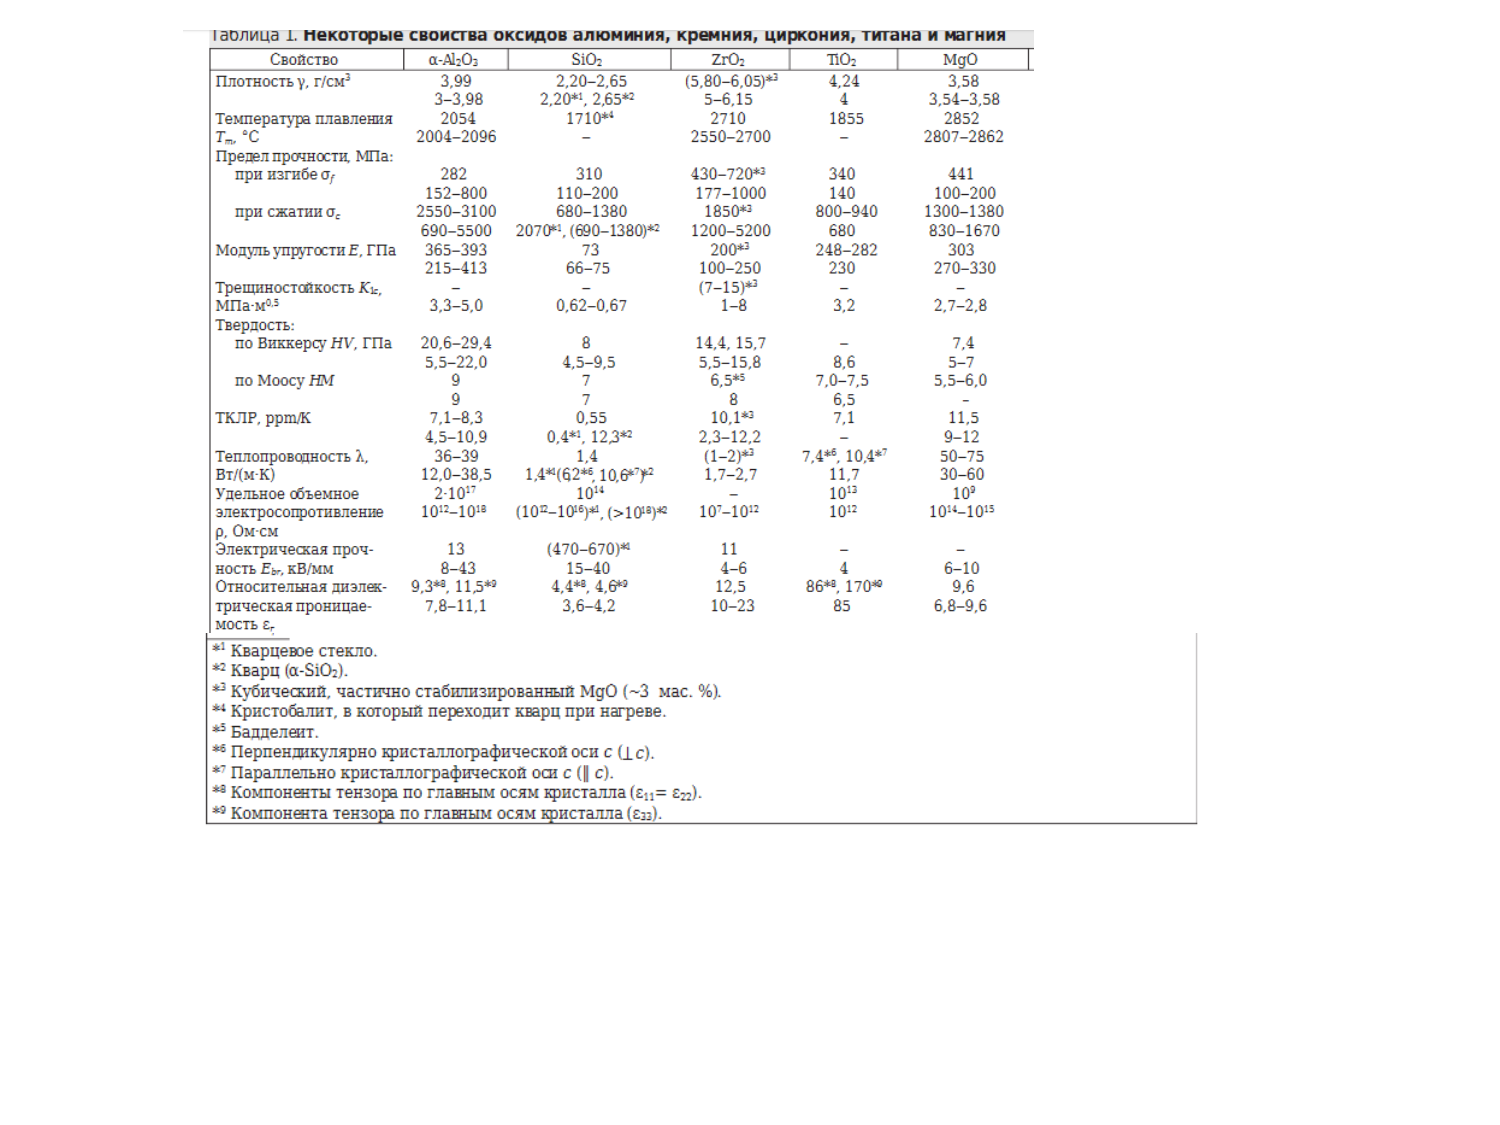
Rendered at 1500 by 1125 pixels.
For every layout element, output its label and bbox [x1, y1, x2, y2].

picture [159, 30, 1217, 841]
